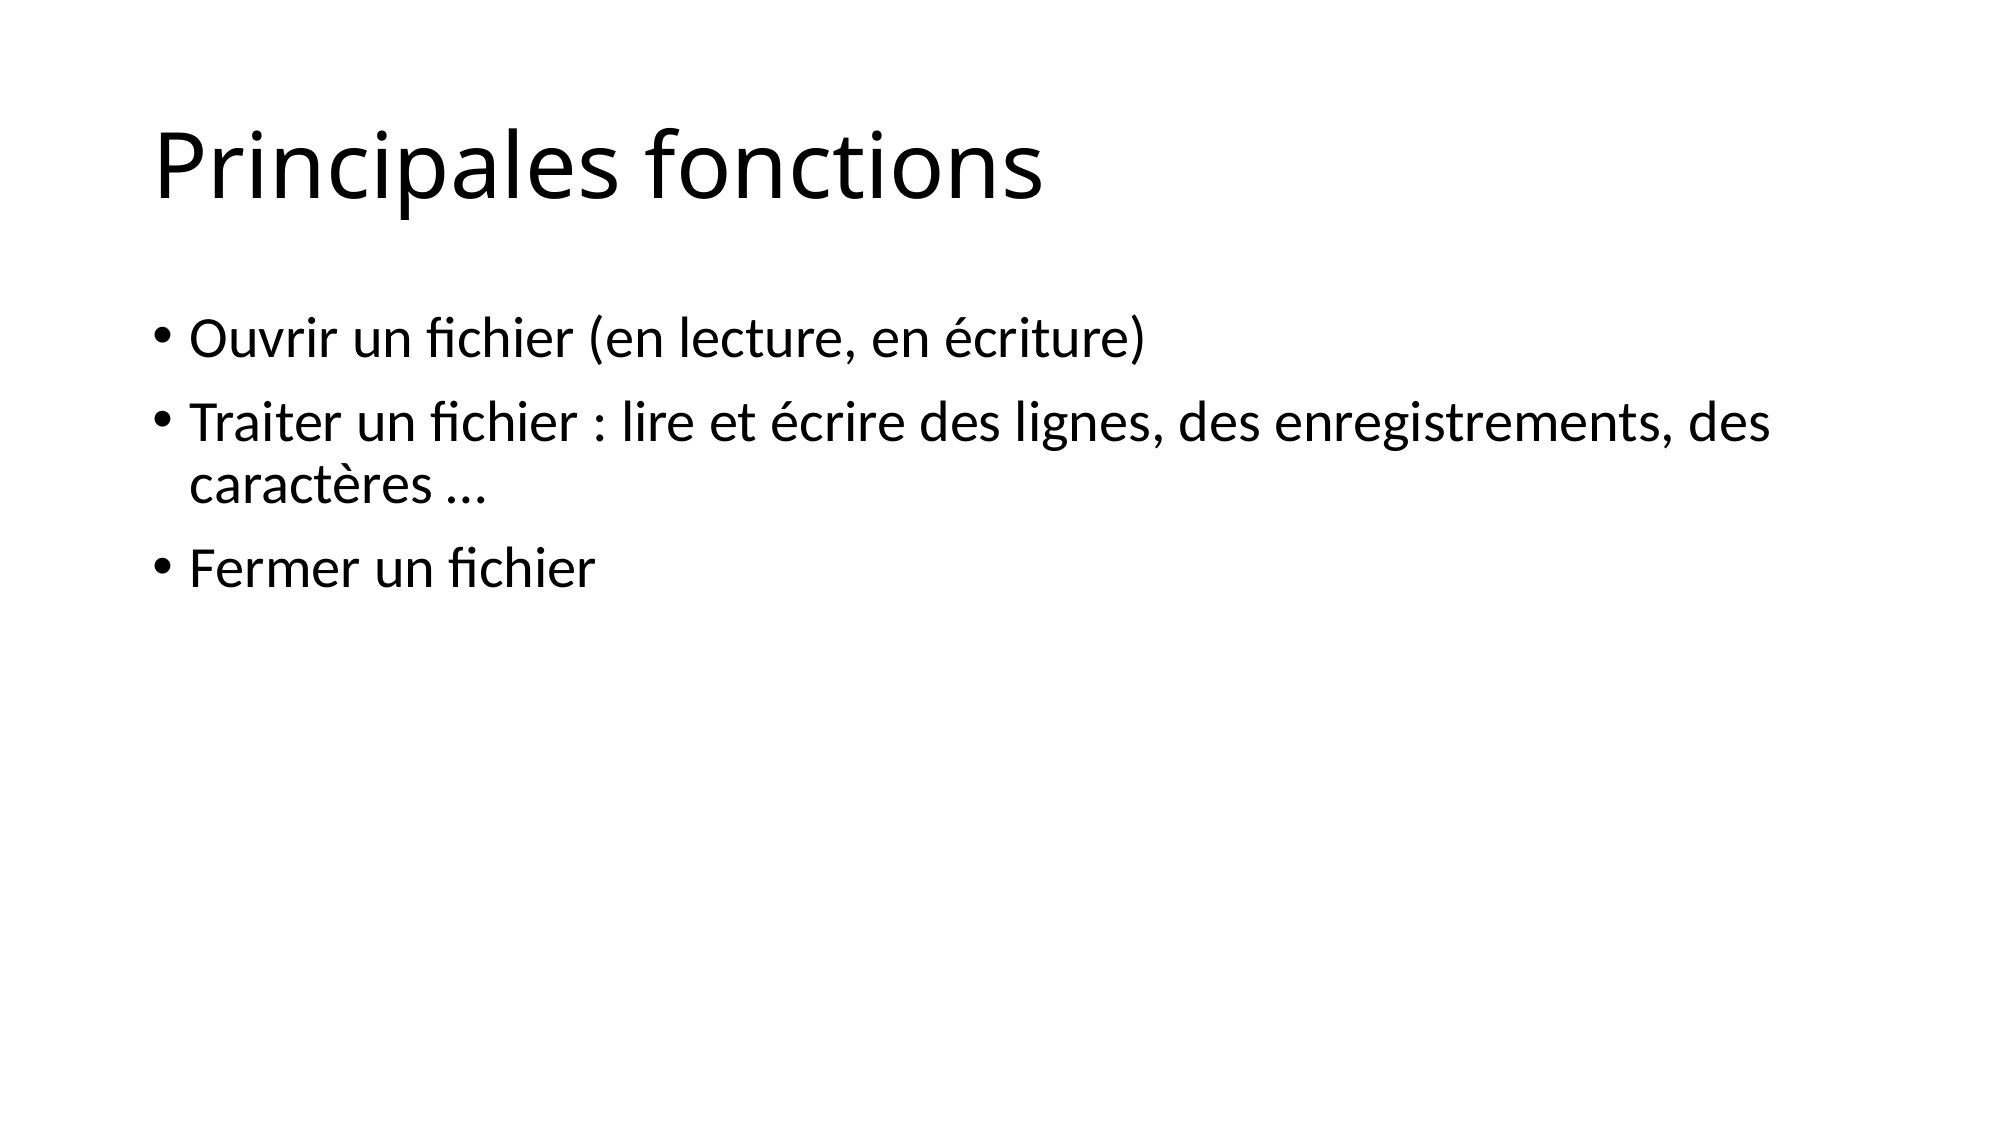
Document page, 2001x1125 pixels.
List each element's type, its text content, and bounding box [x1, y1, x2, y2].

list Ouvrir un fichier (en lecture, en écriture) Traiter un fichier : lire et écrire des lignes, des enregistrements, des caractères … Fermer un fichier [137, 299, 1863, 1014]
title Principales fonctions [137, 59, 1863, 278]
